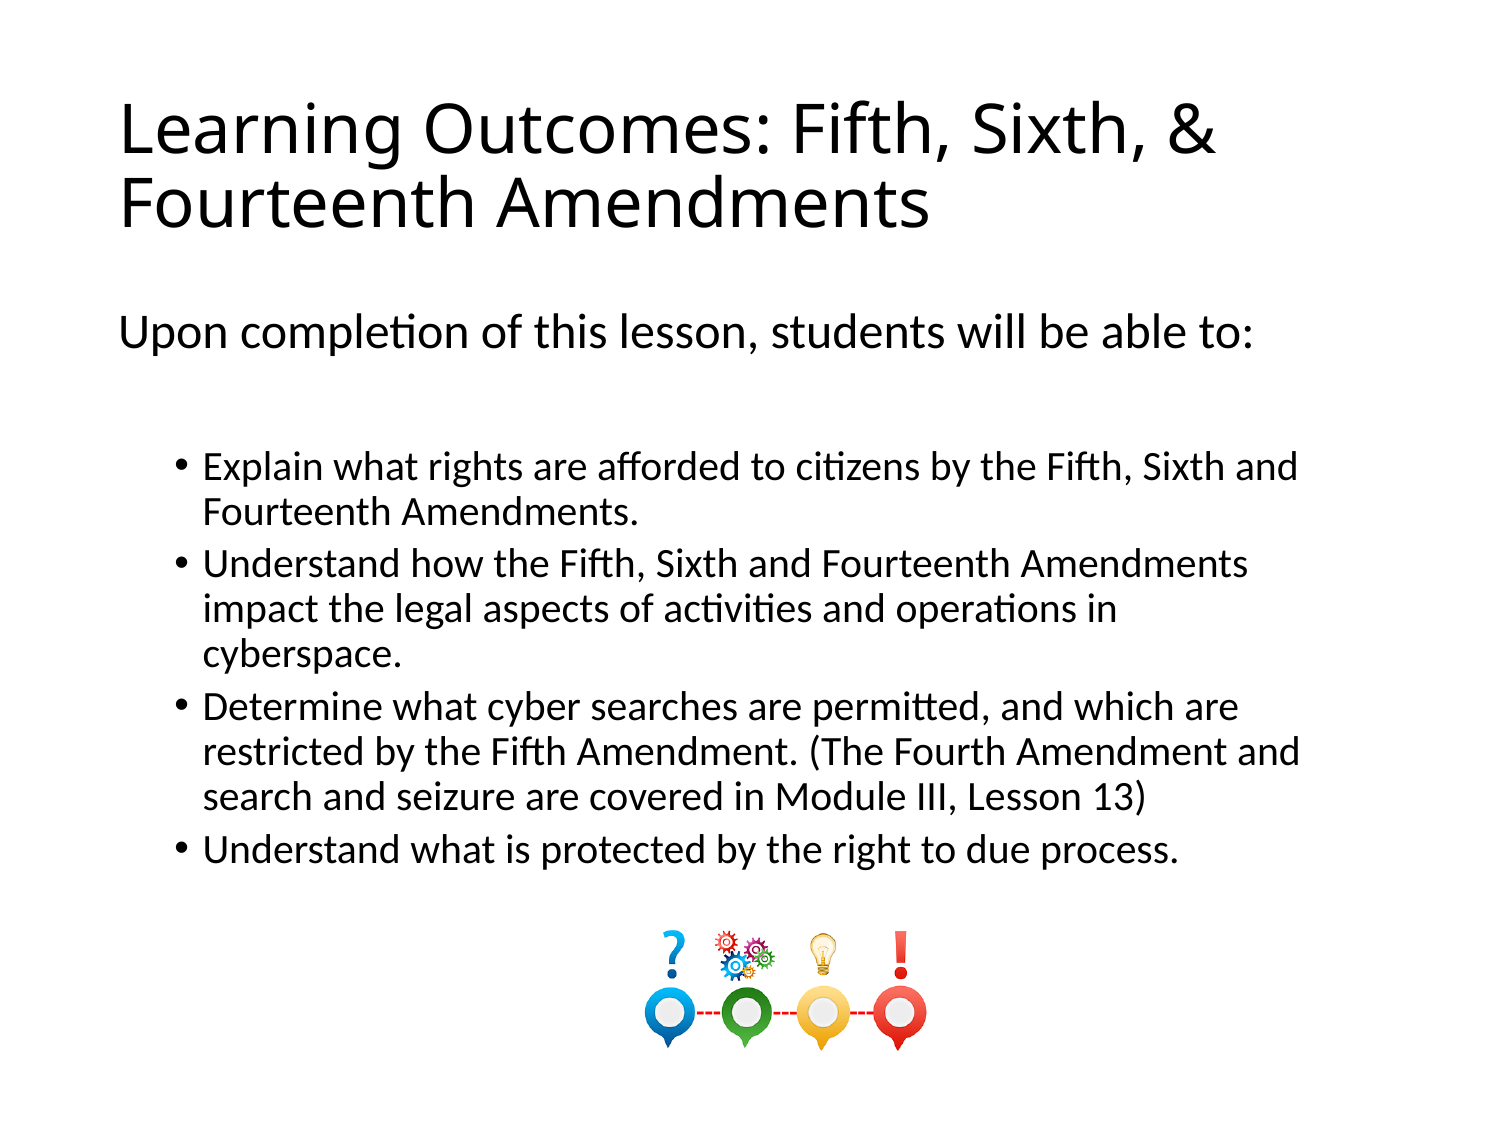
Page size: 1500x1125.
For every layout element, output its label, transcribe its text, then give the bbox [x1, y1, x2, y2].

title Learning Outcomes: Fifth, Sixth, & Fourteenth Amendments [102, 59, 1398, 278]
picture [606, 874, 960, 1110]
list Upon completion of this lesson, students will be able to: Explain what rights are afforded to citizens by the Fifth, Sixth and Fourteenth Amendments. Understand how the Fifth, Sixth and Fourteenth Amendments impact the legal aspects of activities and operations in cyberspace. Determine what cyber searches are permitted, and which are restricted by the Fifth Amendment. (The Fourth Amendment and search and seizure are covered in Module III, Lesson 13) Understand what is protected by the right to due process. [102, 297, 1338, 1013]
